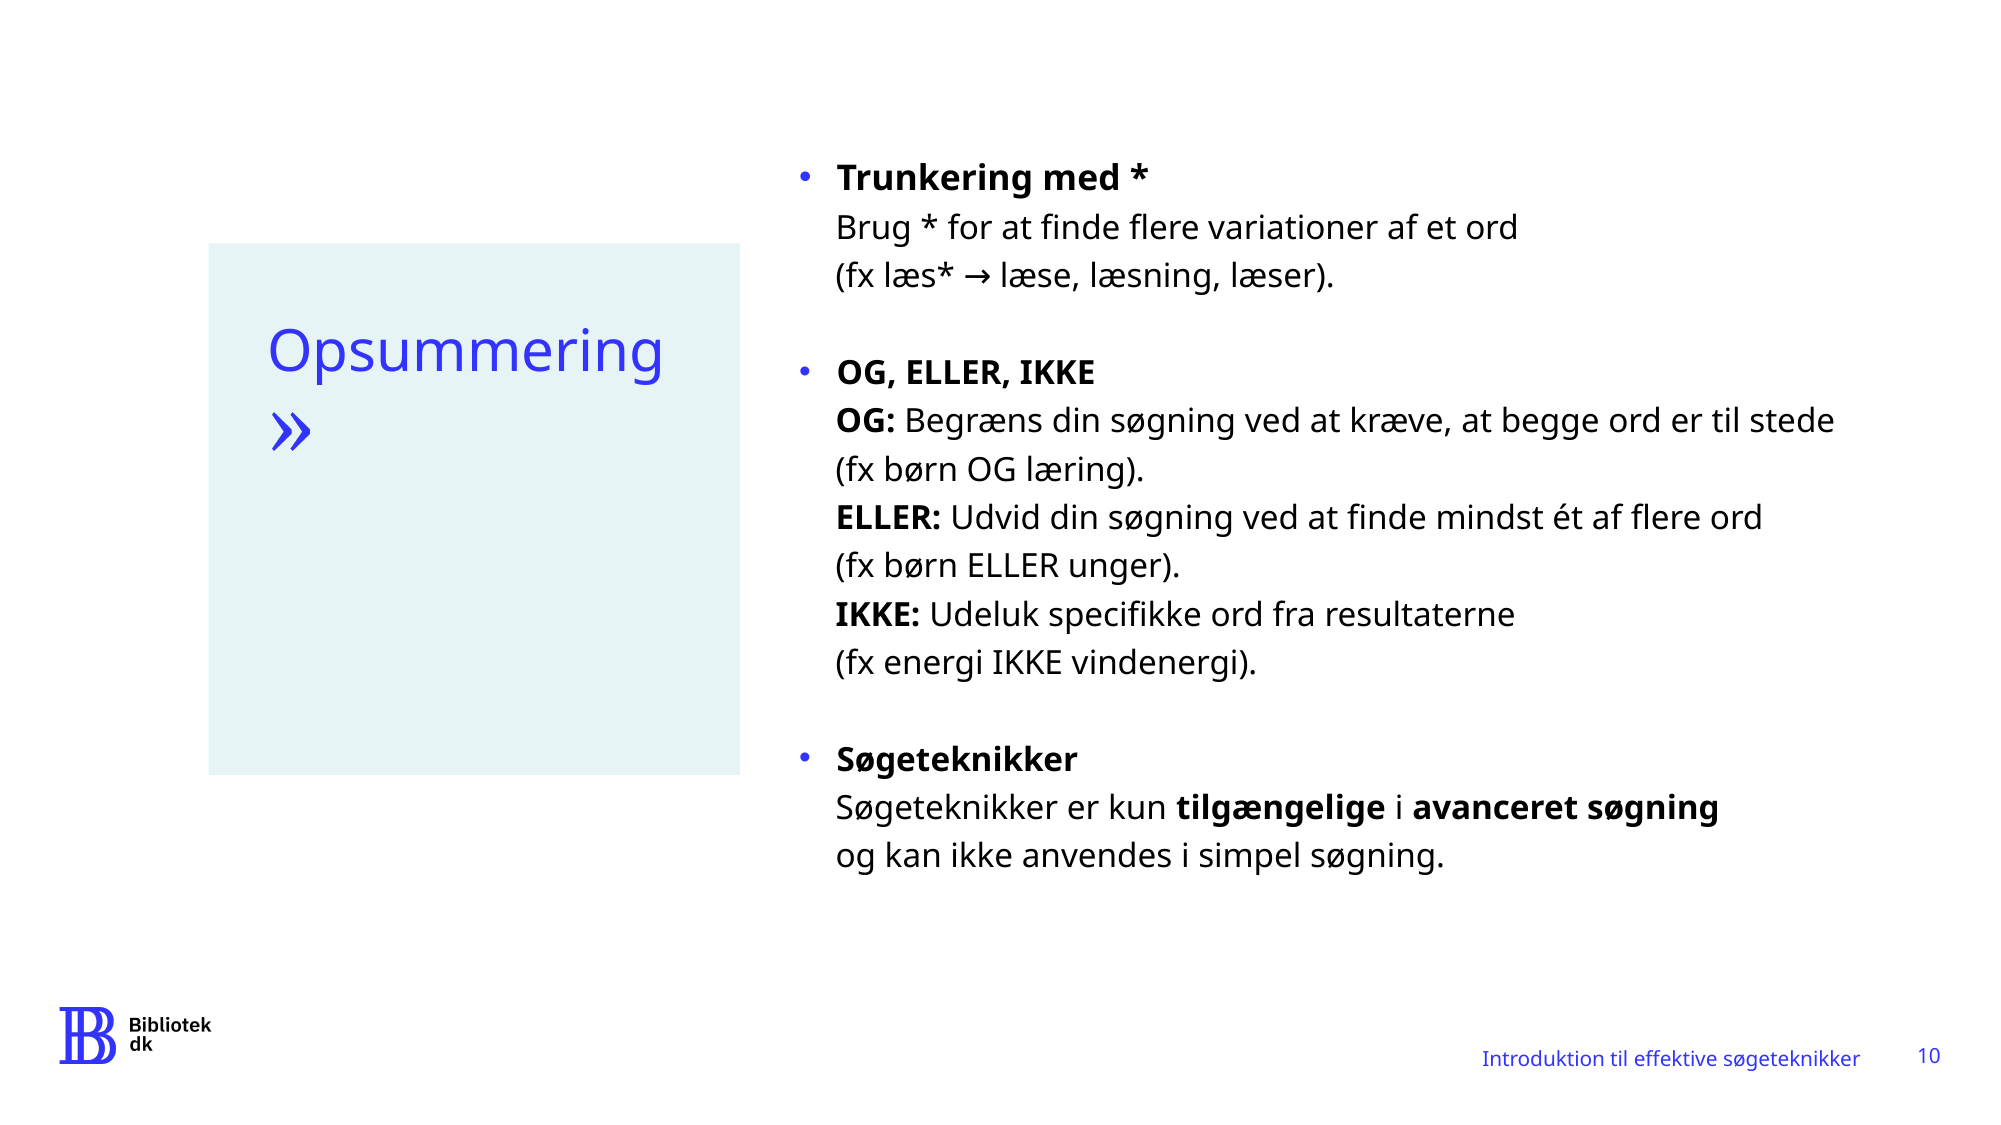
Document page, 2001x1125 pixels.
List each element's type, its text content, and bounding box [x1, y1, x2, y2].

text_box Opsummering [208, 243, 740, 775]
slide_number 10 [1505, 1026, 1956, 1087]
picture [59, 1007, 212, 1064]
picture [272, 412, 311, 451]
list Trunkering med * Brug * for at finde flere variationer af et ord (fx læs* → læse, læsning, læser). OG, ELLER, IKKE OG: Begræns din søgning ved at kræve, at begge ord er til stede (fx børn OG læring). ELLER: Udvid din søgning ved at finde mindst ét af flere ord (fx børn ELLER unger). IKKE: Udeluk specifikke ord fra resultaterne (fx energi IKKE vindenergi). Søgeteknikker Søgeteknikker er kun tilgængelige i avanceret søgning og kan ikke anvendes i simpel søgning. [740, 160, 2000, 864]
